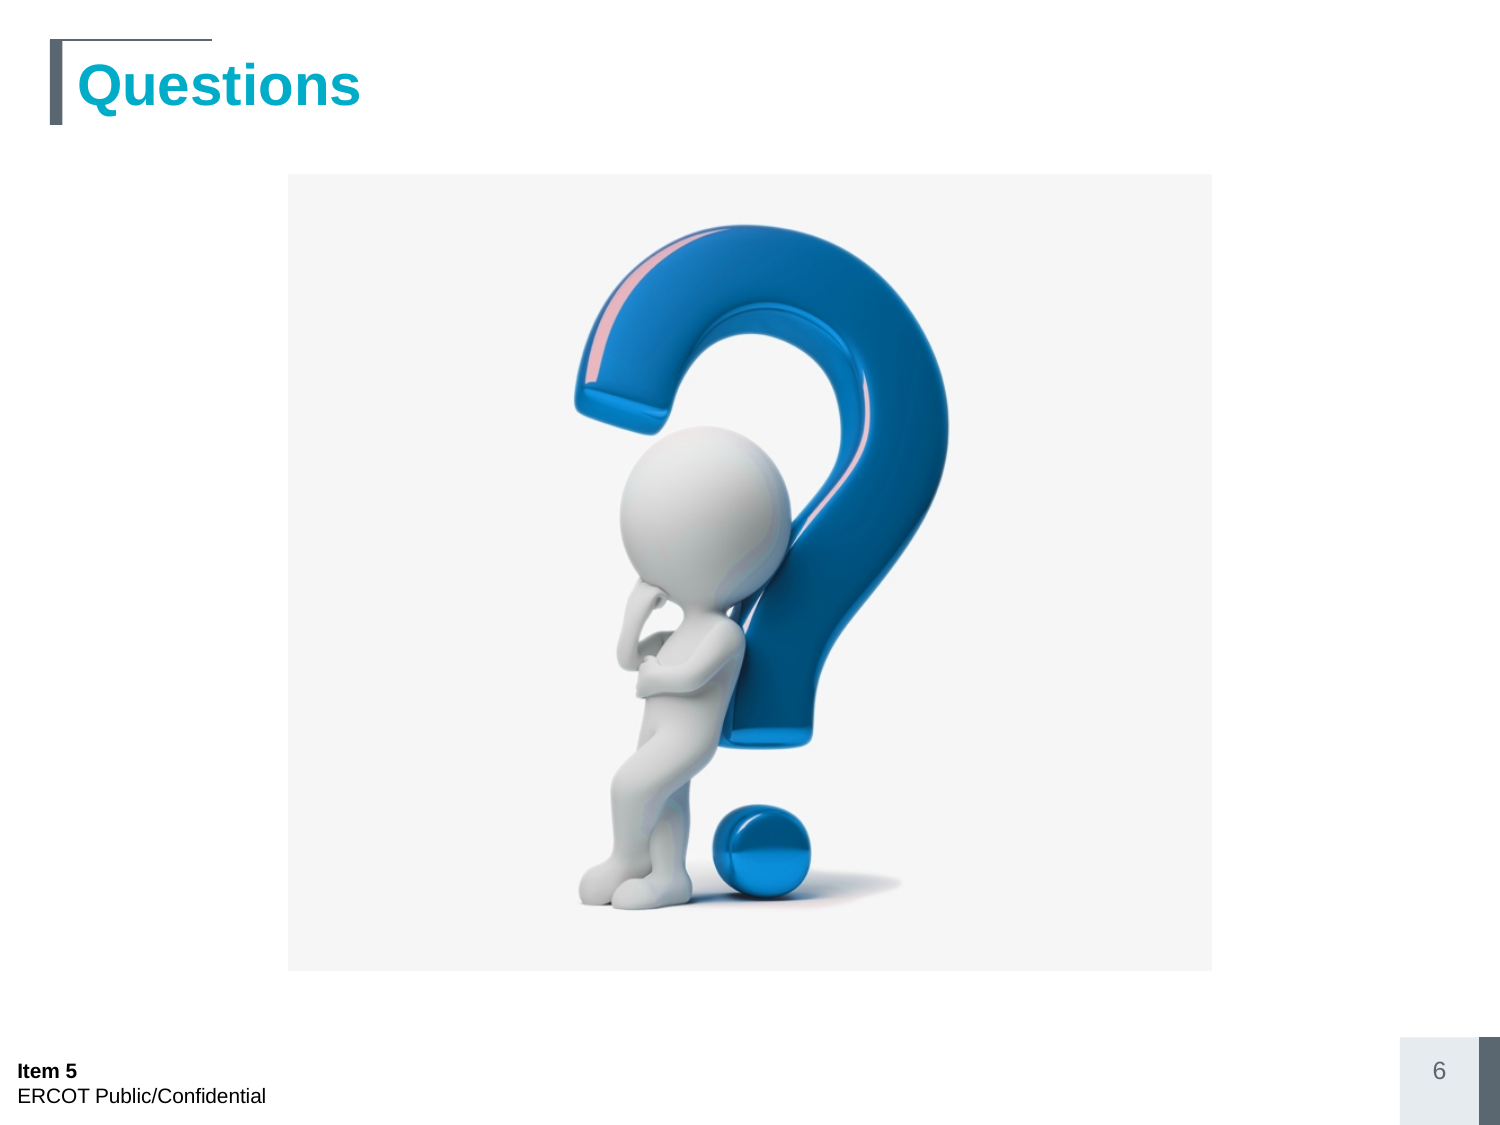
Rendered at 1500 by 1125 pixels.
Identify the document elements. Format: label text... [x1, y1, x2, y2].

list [288, 174, 1212, 972]
slide_number 6 [1400, 1051, 1480, 1088]
title Questions [62, 39, 1450, 134]
